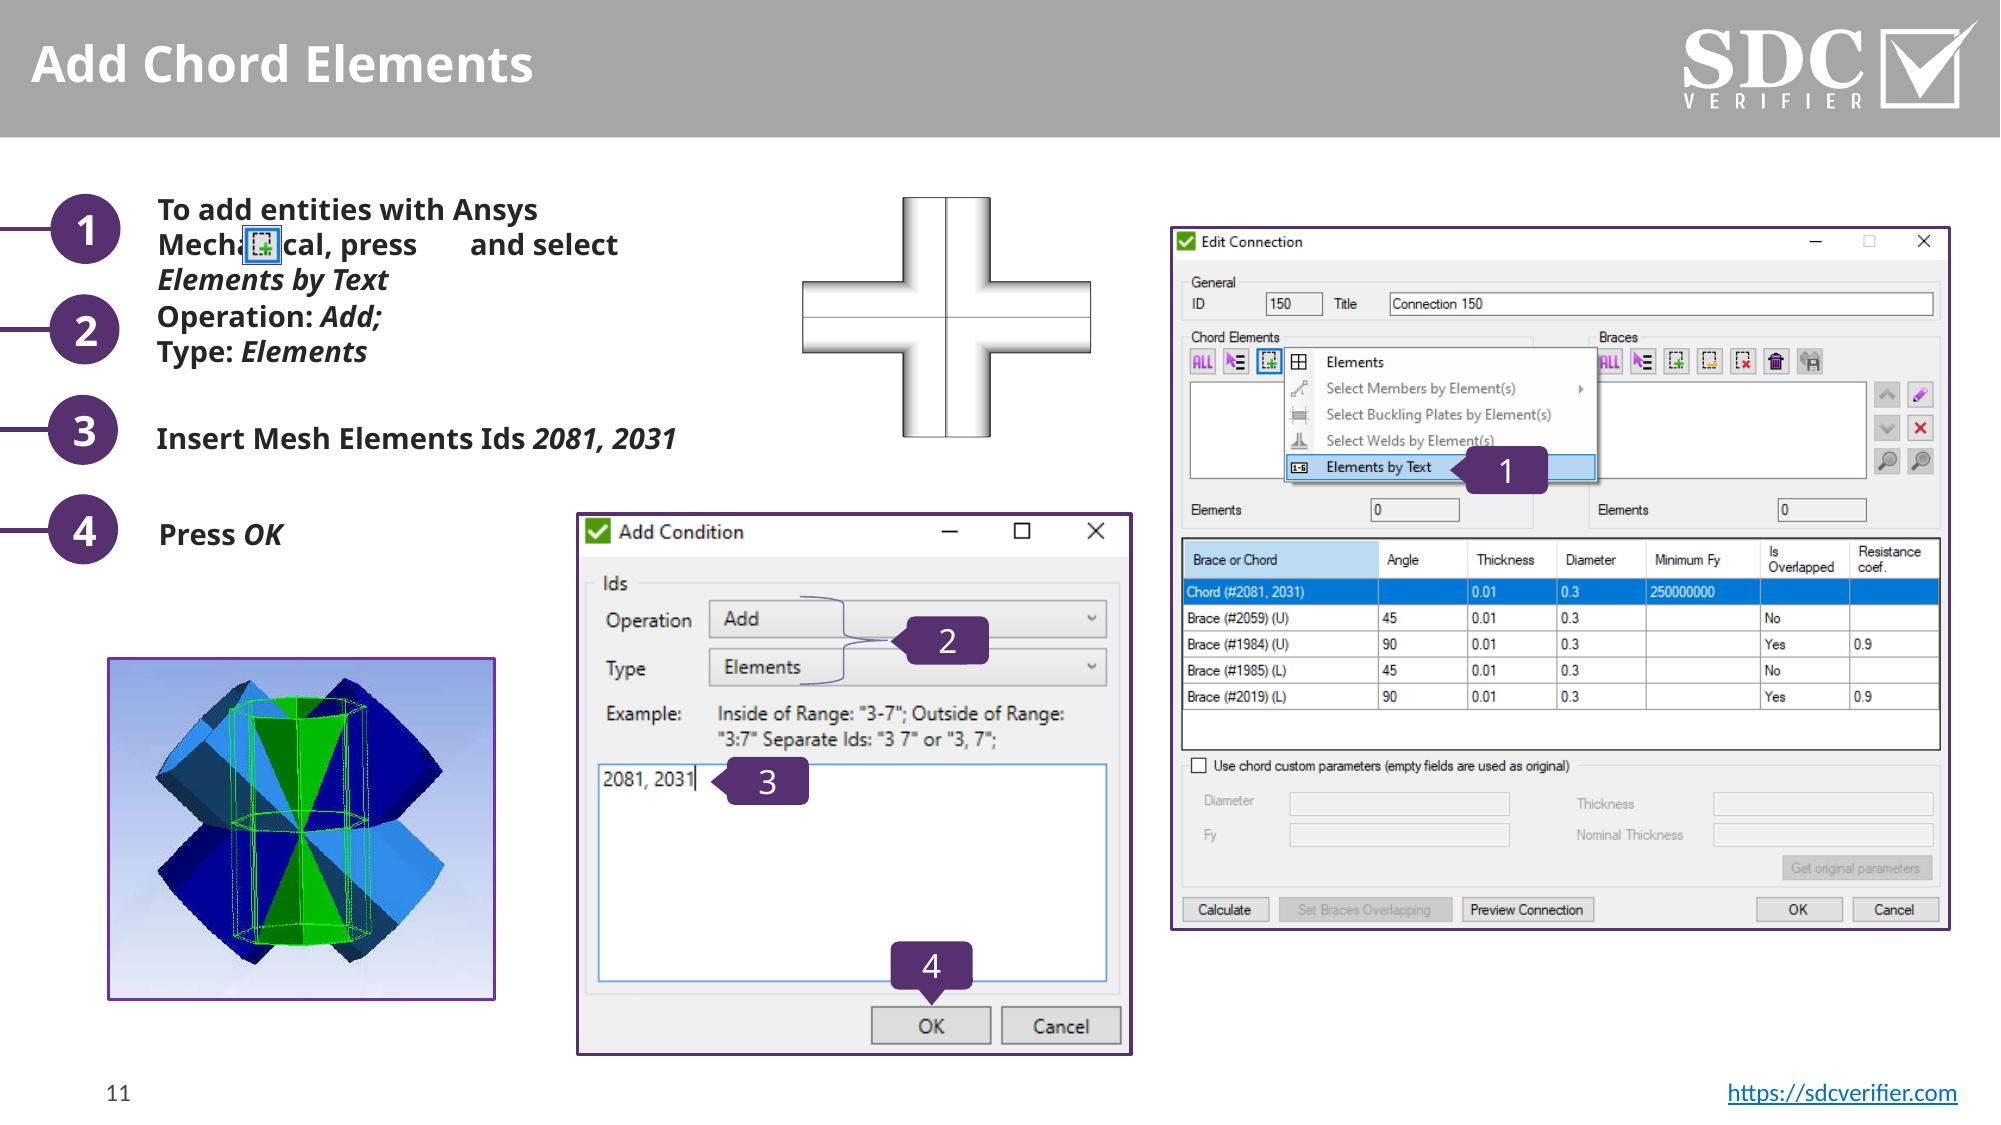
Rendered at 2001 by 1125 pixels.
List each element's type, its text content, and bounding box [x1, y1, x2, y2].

text_box Operation: Add; Type: Elements [141, 291, 711, 379]
picture [1172, 228, 1949, 929]
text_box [0, 193, 121, 265]
title Add Chord Elements [16, 24, 1948, 113]
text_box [0, 394, 119, 466]
text_box Press OK [143, 509, 713, 597]
slide_number 11 [1, 1061, 146, 1122]
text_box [890, 941, 973, 1006]
picture [242, 224, 282, 265]
picture [579, 515, 1130, 1053]
picture [1644, 0, 2000, 148]
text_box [0, 494, 119, 565]
picture [110, 659, 493, 999]
picture [789, 187, 1107, 443]
text_box Insert Mesh Elements Ids 2081, 2031 [141, 412, 711, 501]
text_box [0, 294, 120, 365]
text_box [890, 616, 990, 665]
text_box To add entities with Ansys Mechanical, press and select Elements by Text [143, 184, 712, 272]
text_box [1449, 445, 1549, 495]
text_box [710, 756, 810, 806]
